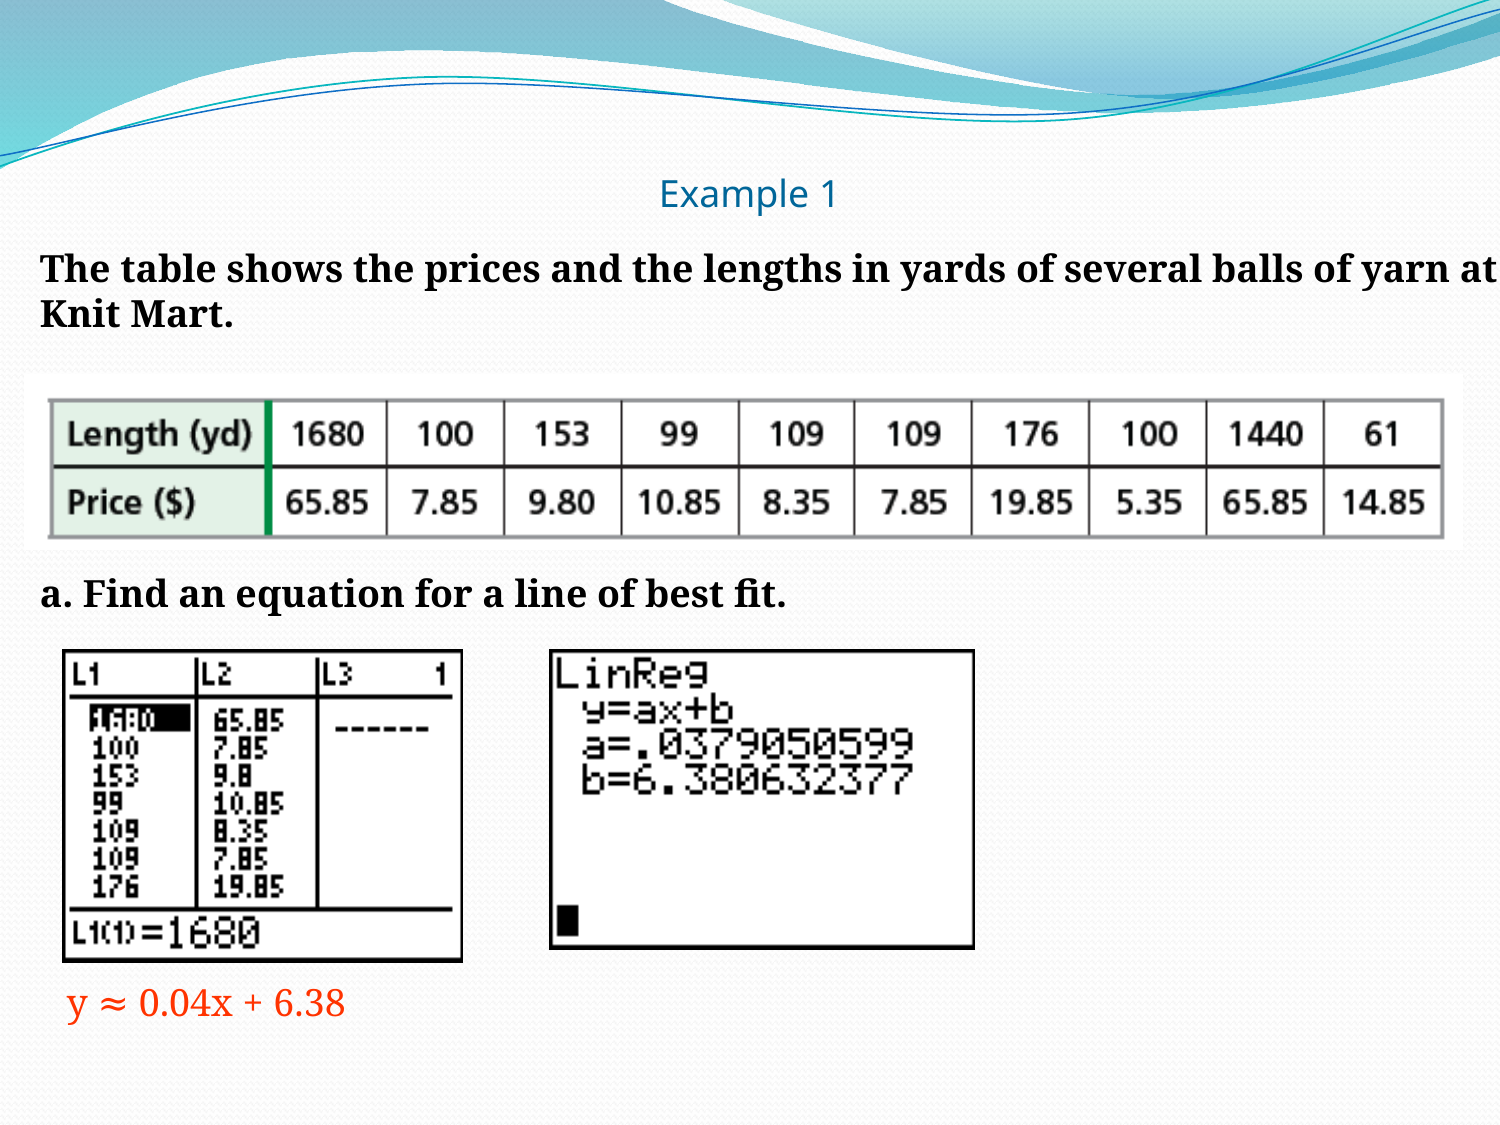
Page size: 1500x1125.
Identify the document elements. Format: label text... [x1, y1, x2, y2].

text_box y ≈ 0.04x + 6.38 [51, 971, 527, 1059]
text_box Example 1 [0, 162, 1500, 223]
text_box The table shows the prices and the lengths in yards of several balls of yarn at Knit Mart. [24, 237, 1500, 343]
picture [549, 649, 976, 951]
picture [24, 374, 1463, 551]
picture [62, 649, 463, 963]
text_box a. Find an equation for a line of best fit. [24, 563, 1188, 623]
